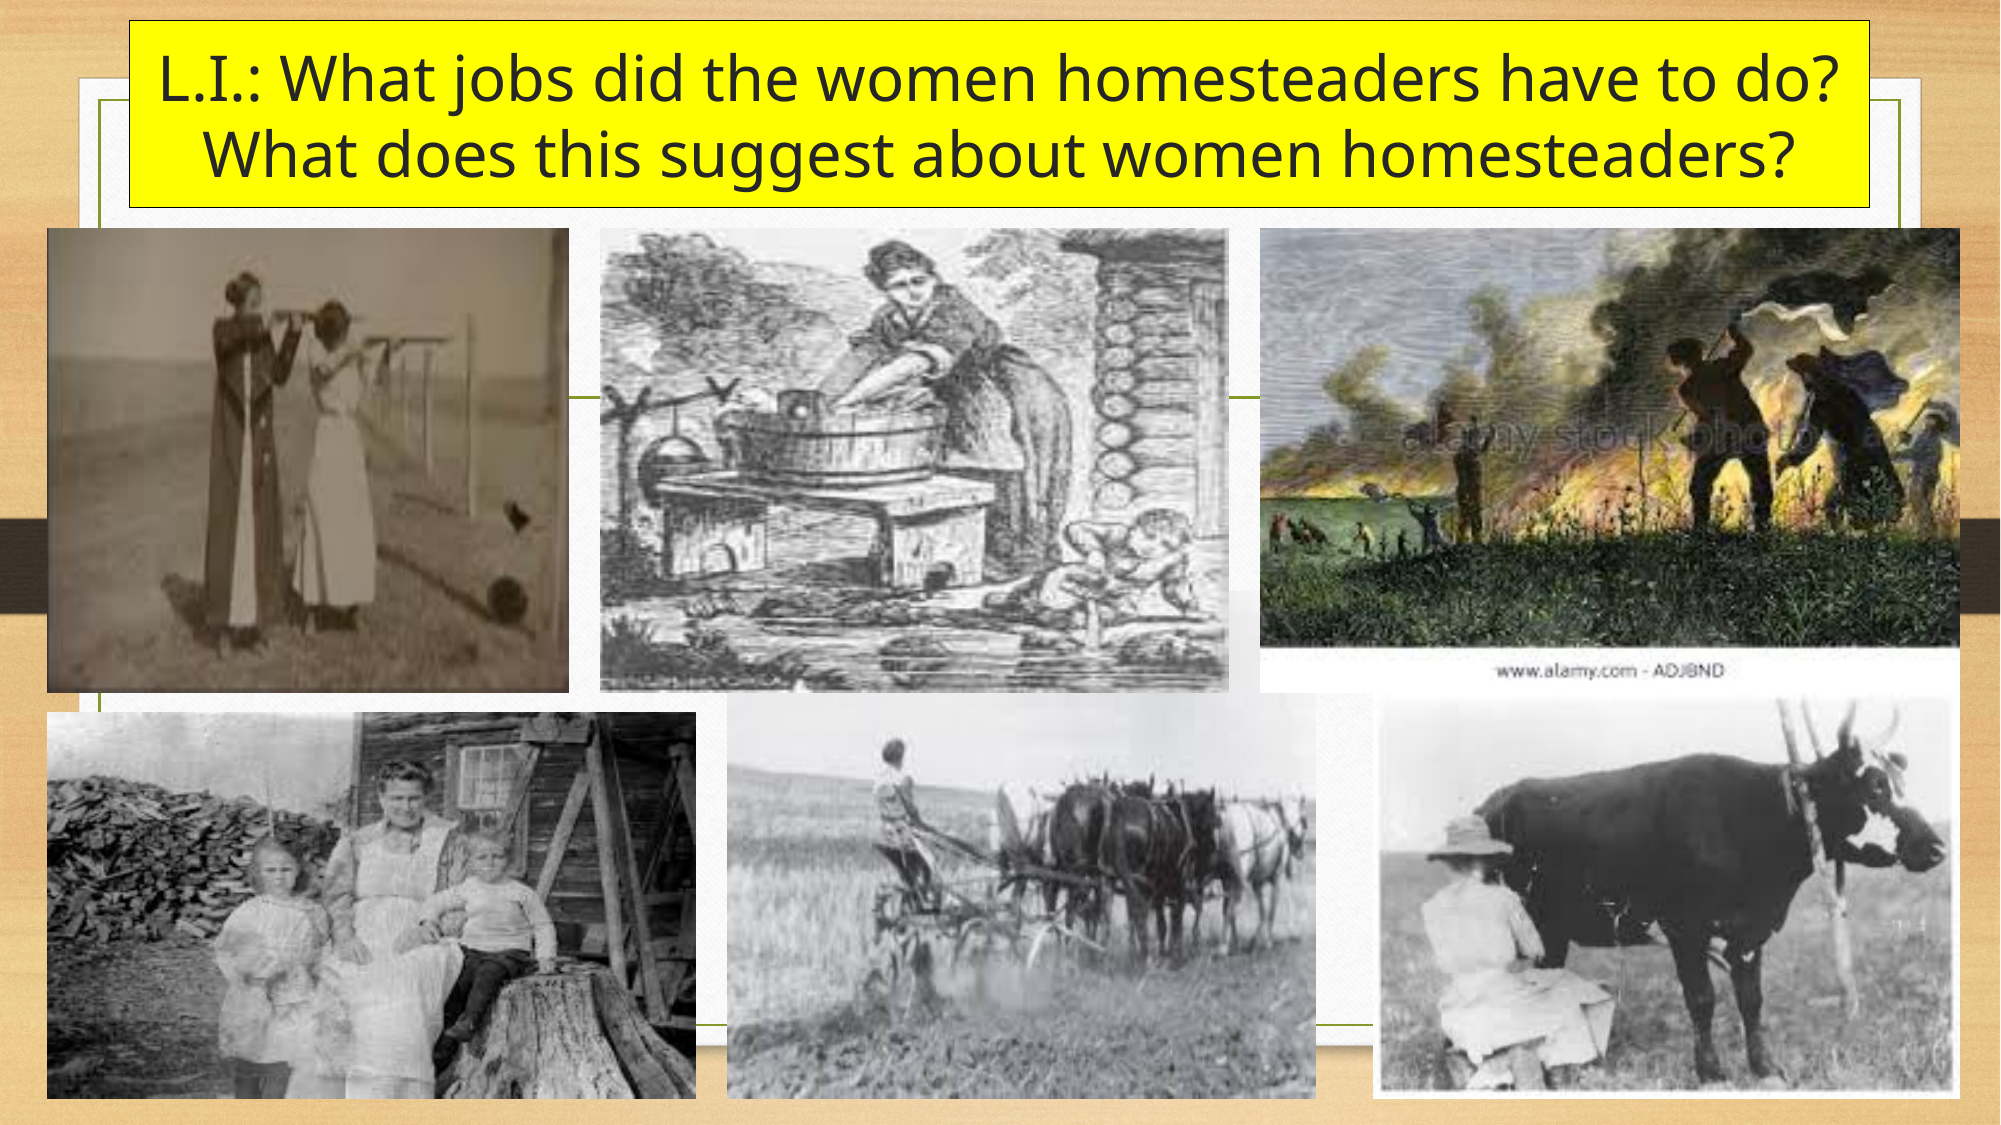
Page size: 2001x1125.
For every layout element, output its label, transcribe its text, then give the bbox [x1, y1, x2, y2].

picture [0, 0, 2001, 1125]
title L.I.: What jobs did the women homesteaders have to do? What does this suggest about women homesteaders? [129, 20, 1870, 208]
